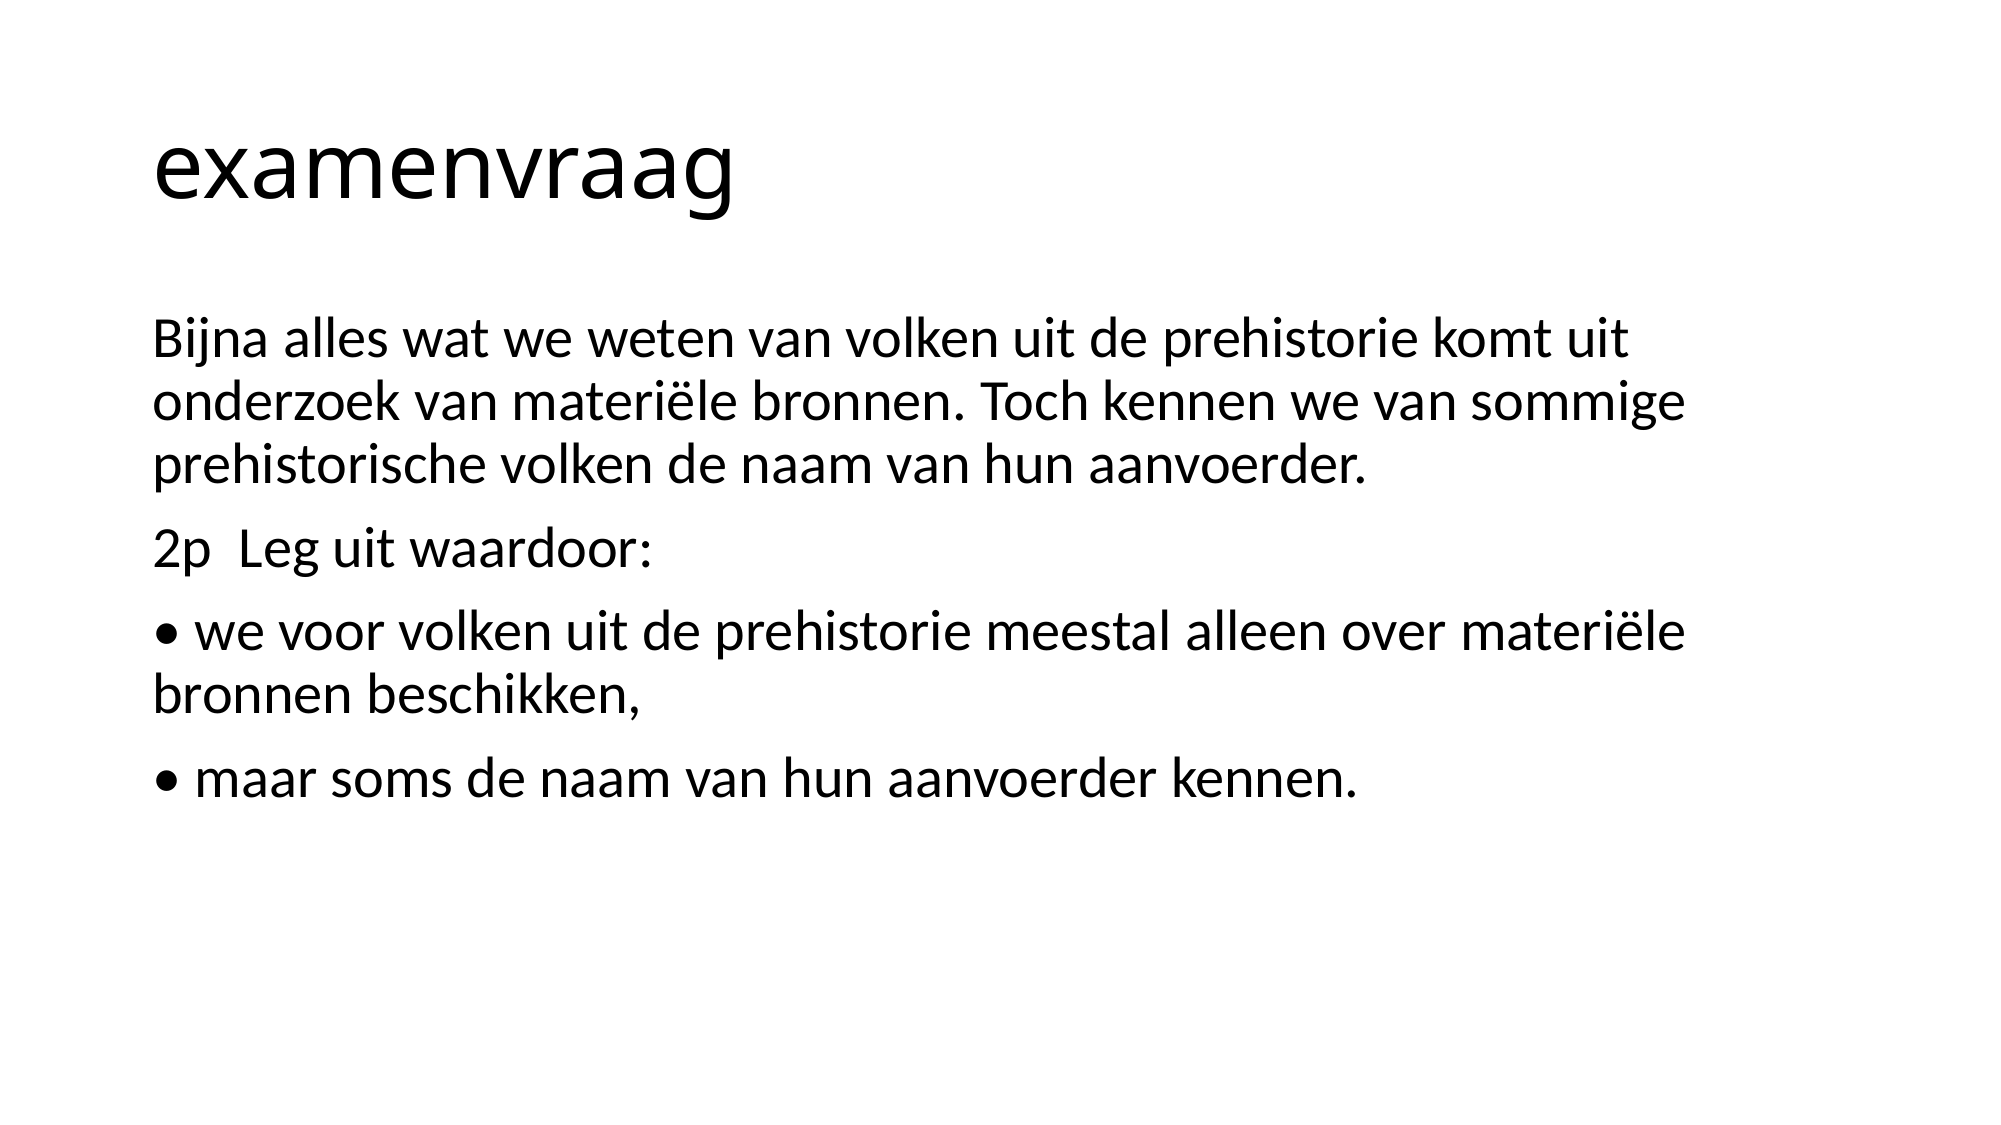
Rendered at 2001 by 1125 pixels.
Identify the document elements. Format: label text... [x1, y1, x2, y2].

list Bijna alles wat we weten van volken uit de prehistorie komt uit onderzoek van materiële bronnen. Toch kennen we van sommige prehistorische volken de naam van hun aanvoerder. 2p Leg uit waardoor: • we voor volken uit de prehistorie meestal alleen over materiële bronnen beschikken, • maar soms de naam van hun aanvoerder kennen. [137, 299, 1863, 1014]
title examenvraag [137, 59, 1863, 278]
